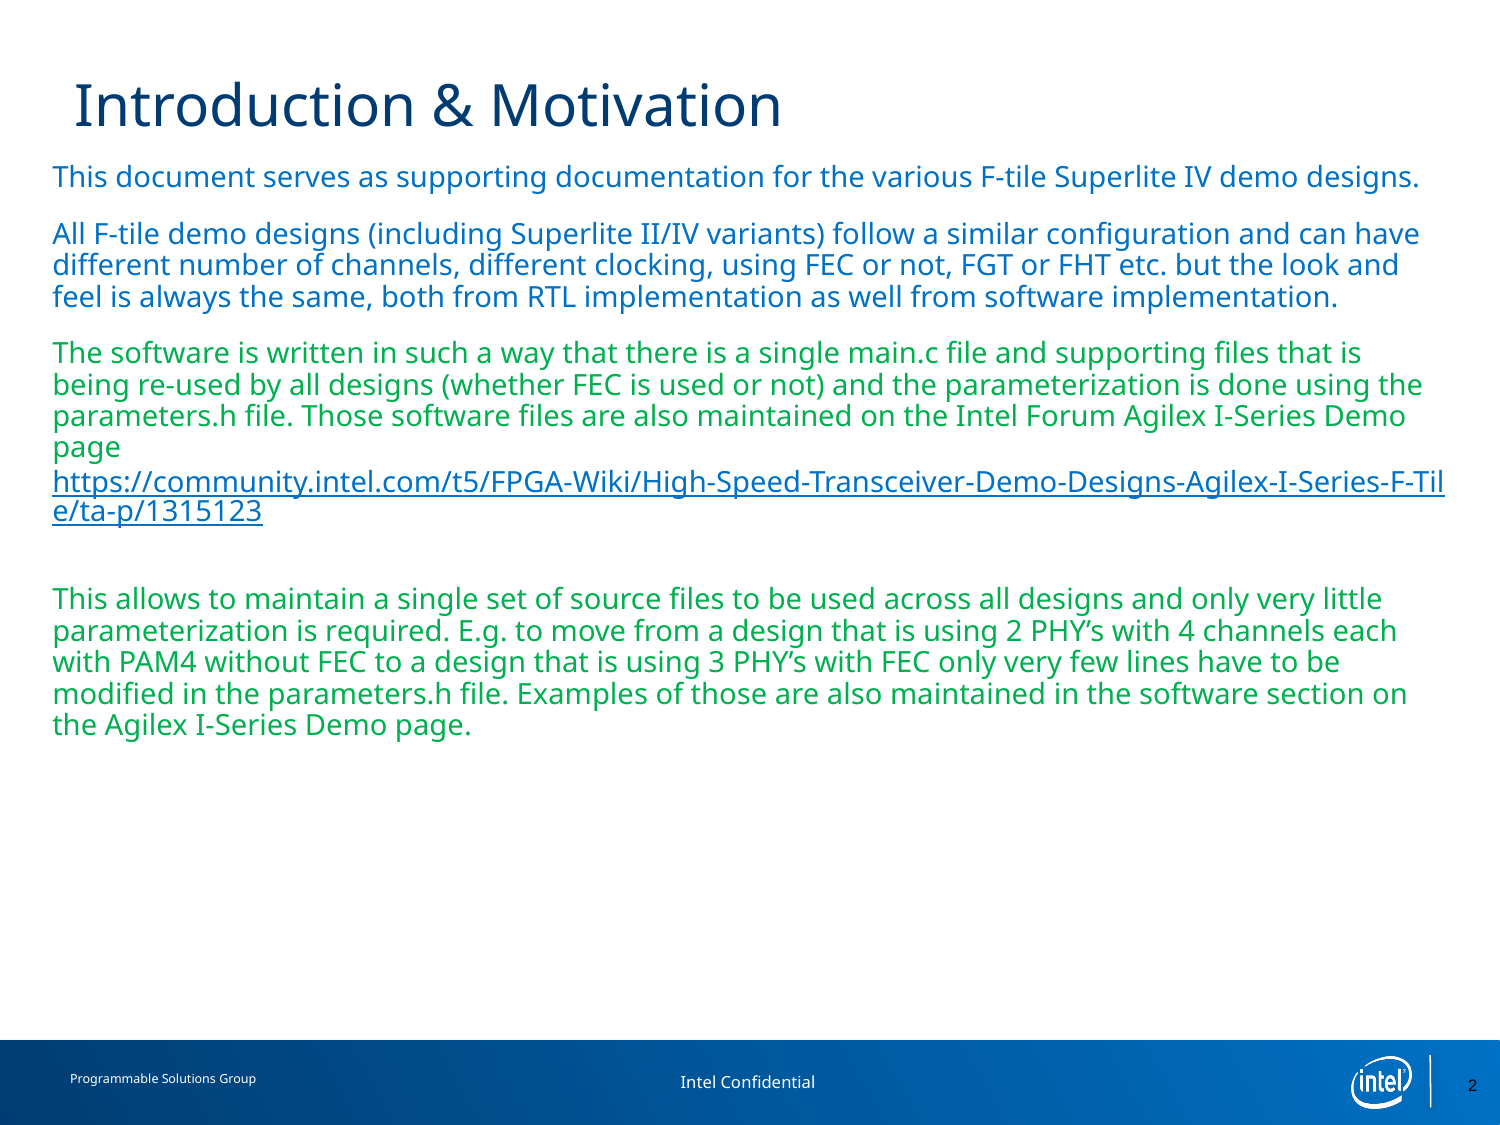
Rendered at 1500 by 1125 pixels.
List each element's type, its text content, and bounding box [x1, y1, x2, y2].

title Introduction & Motivation [74, 67, 1425, 162]
slide_number 2 [1127, 1055, 1478, 1116]
list This document serves as supporting documentation for the various F-tile Superlite IV demo designs. All F-tile demo designs (including Superlite II/IV variants) follow a similar configuration and can have different number of channels, different clocking, using FEC or not, FGT or FHT etc. but the look and feel is always the same, both from RTL implementation as well from software implementation. The software is written in such a way that there is a single main.c file and supporting files that is being re-used by all designs (whether FEC is used or not) and the parameterization is done using the parameters.h file. Those software files are also maintained on the Intel Forum Agilex I-Series Demo page https://community.intel.com/t5/FPGA-Wiki/High-Speed-Transceiver-Demo-Designs-Agilex-I-Series-F-Tile/ta-p/1315123 This allows to maintain a single set of source files to be used across all designs and only very little parameterization is required. E.g. to move from a design that is using 2 PHY’s with 4 channels each with PAM4 without FEC to a design that is using 3 PHY’s with FEC only very few lines have to be modified in the parameters.h file. Examples of those are also maintained in the software section on the Agilex I-Series Demo page. [52, 162, 1448, 988]
